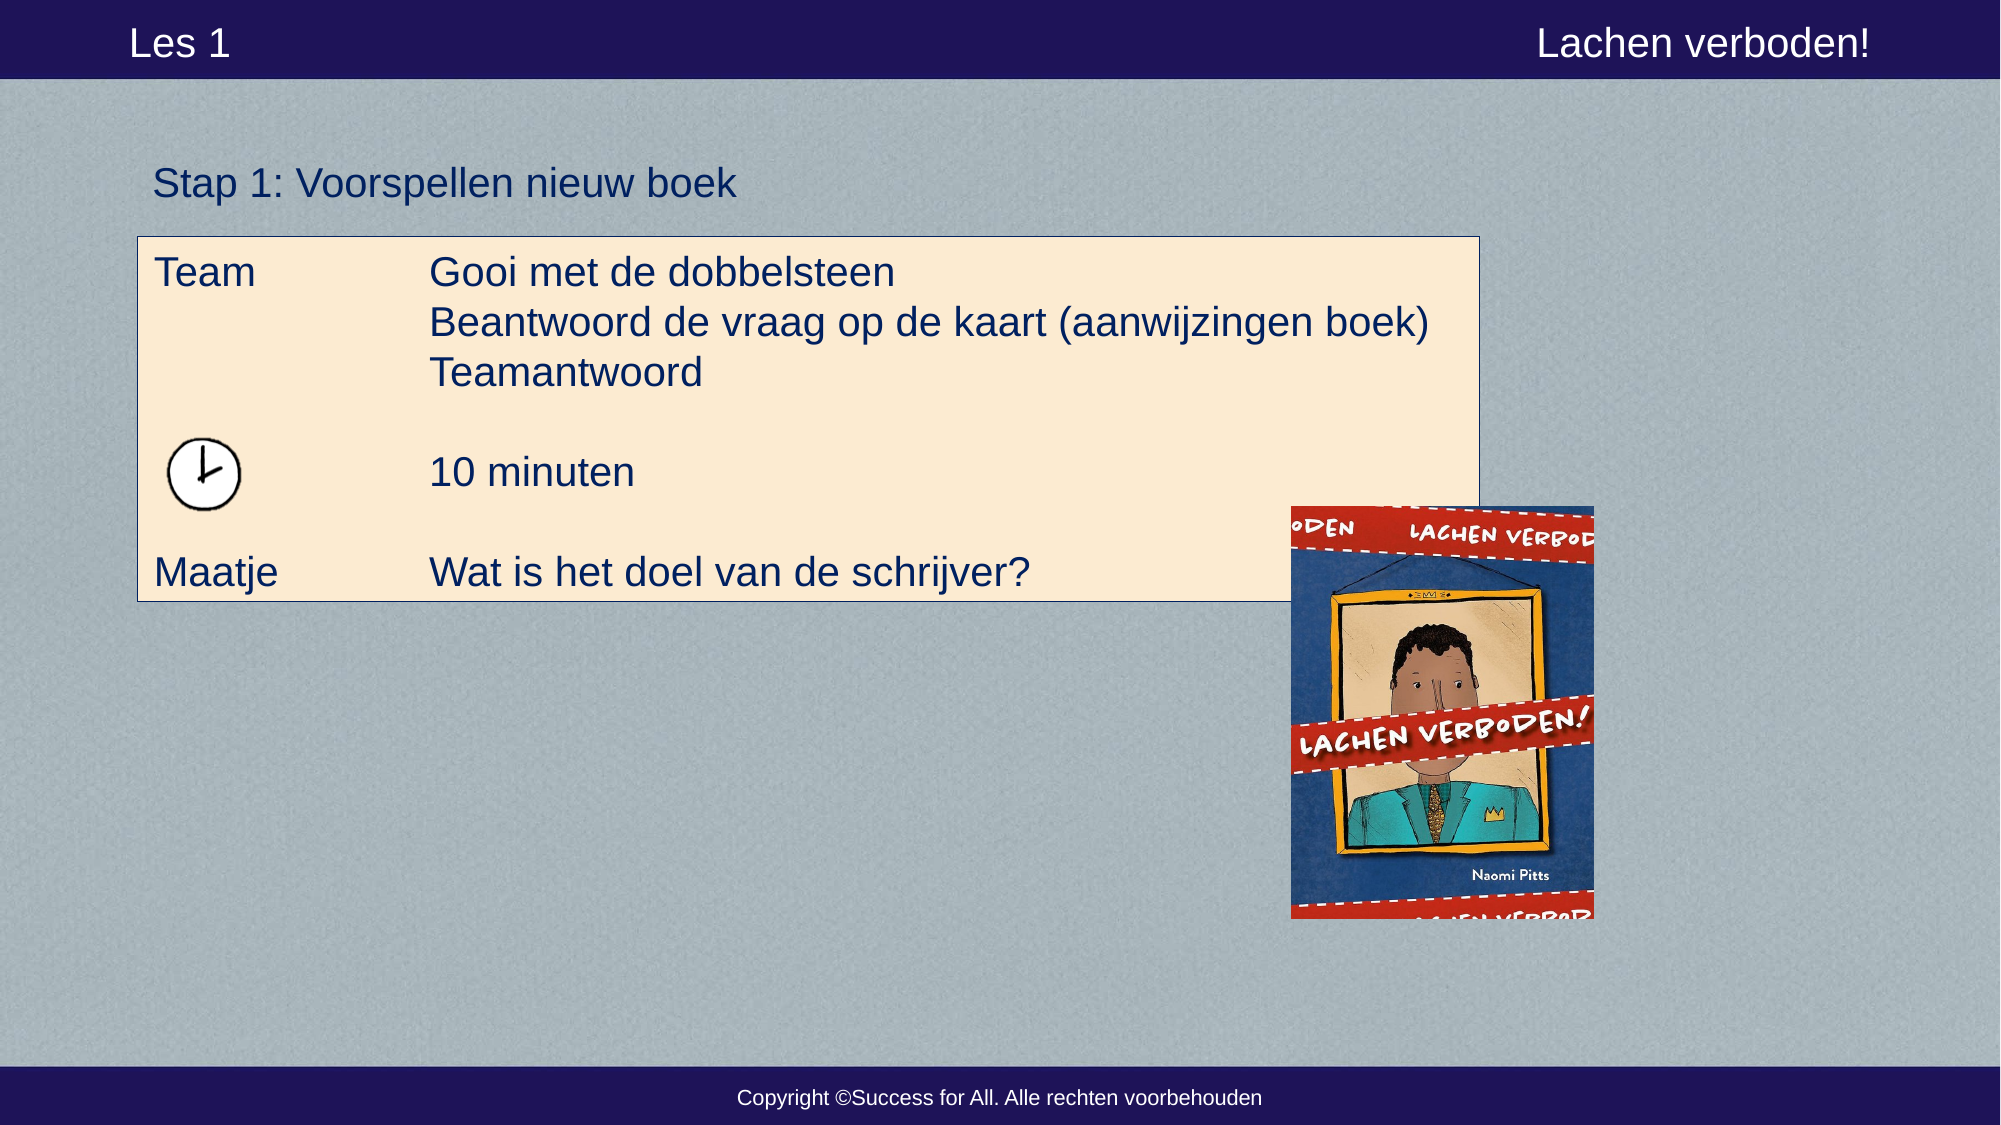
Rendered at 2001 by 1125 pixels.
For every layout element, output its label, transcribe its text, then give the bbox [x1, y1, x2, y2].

picture [0, 0, 2001, 1125]
text_box Lachen verboden! [999, 8, 1886, 73]
text_box Copyright ©Success for All. Alle rechten voorbehouden [0, 1076, 2000, 1125]
text_box Stap 1: Voorspellen nieuw boek [137, 148, 1659, 213]
text_box Les 1 [114, 8, 354, 73]
text_box Team Gooi met de dobbelsteen Beantwoord de vraag op de kaart (aanwijzingen boek) Teamantwoord 10 minuten Maatje Wat is het doel van de schrijver? [137, 236, 1480, 602]
